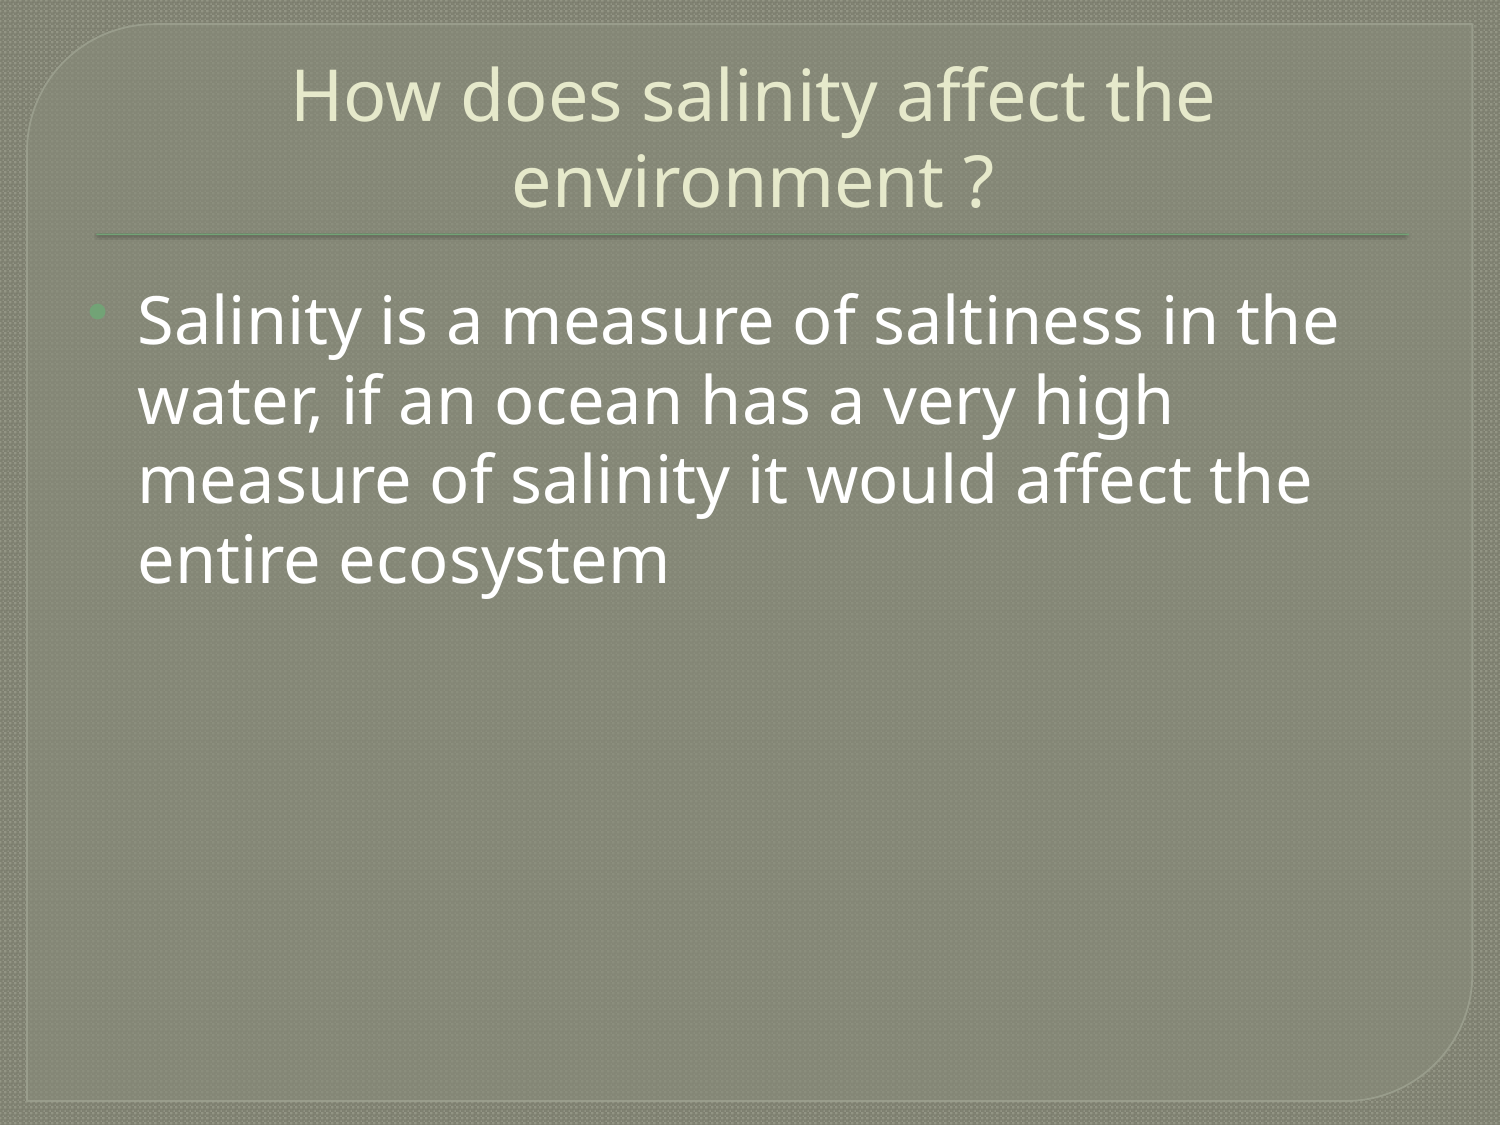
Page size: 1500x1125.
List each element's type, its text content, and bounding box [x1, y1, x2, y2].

list Salinity is a measure of saltiness in the water, if an ocean has a very high measure of salinity it would affect the entire ecosystem [75, 270, 1425, 1013]
title How does salinity affect the environment ? [75, 41, 1425, 230]
